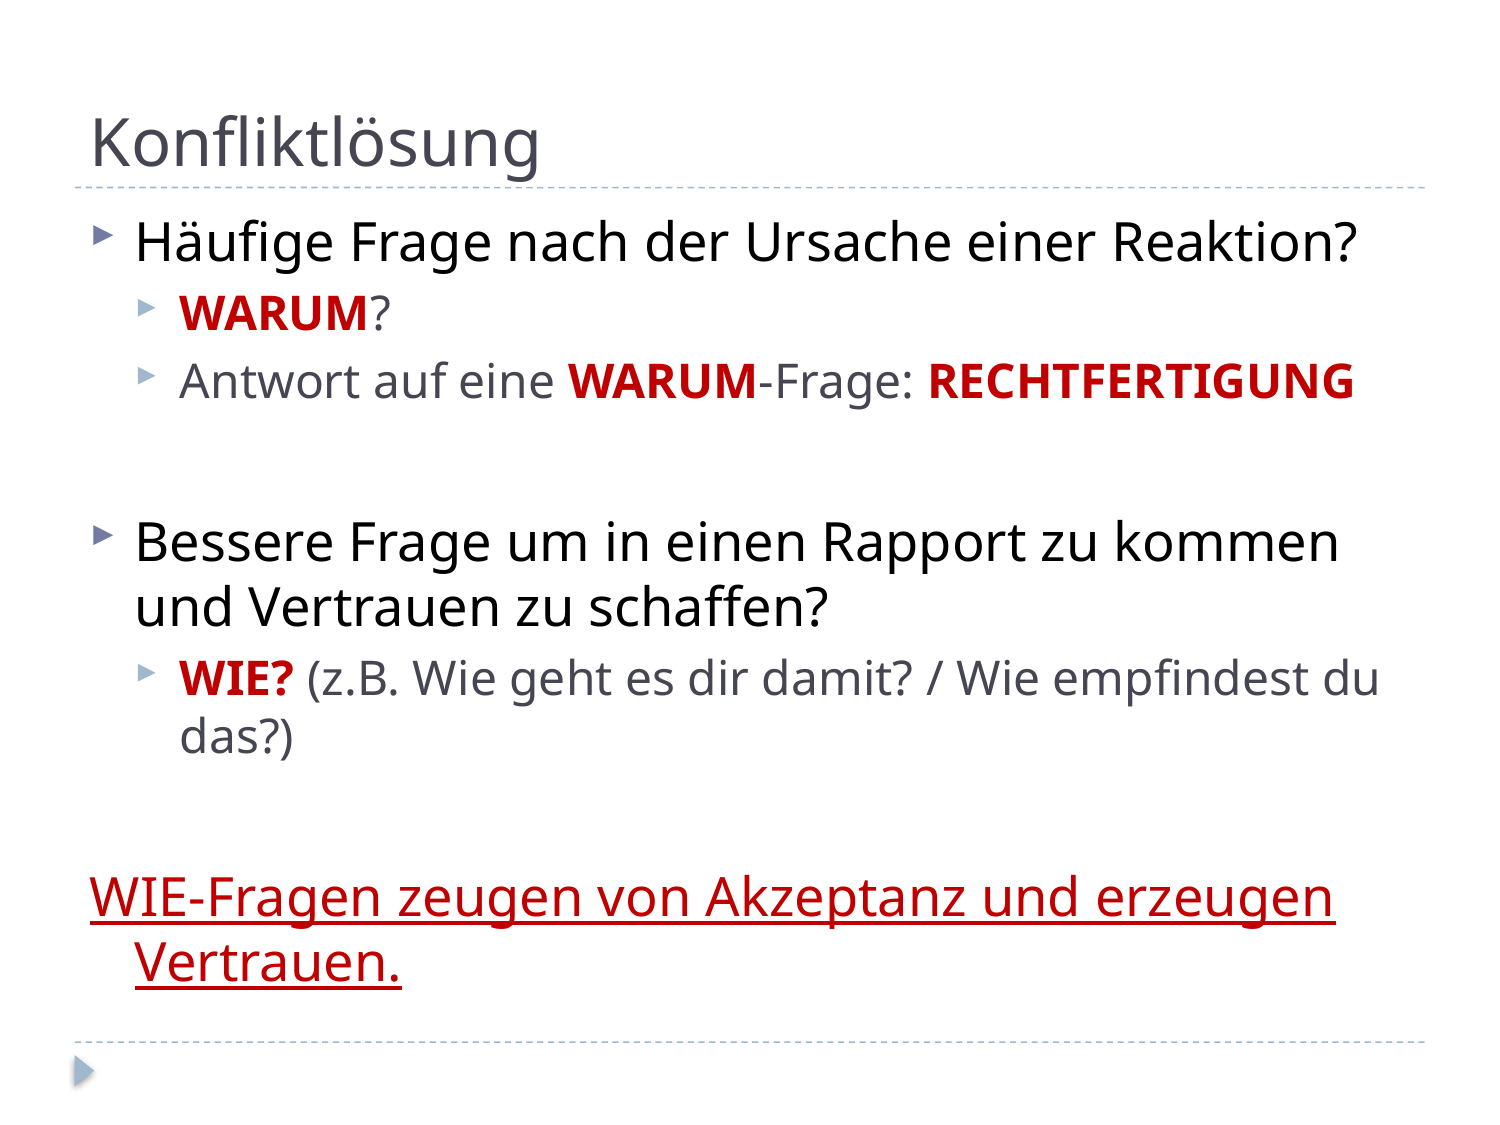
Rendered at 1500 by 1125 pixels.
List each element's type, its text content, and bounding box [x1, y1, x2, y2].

title Konfliktlösung [75, 24, 1425, 188]
list Häufige Frage nach der Ursache einer Reaktion? WARUM? Antwort auf eine WARUM-Frage: RECHTFERTIGUNG Bessere Frage um in einen Rapport zu kommen und Vertrauen zu schaffen? WIE? (z.B. Wie geht es dir damit? / Wie empfindest du das?) WIE-Fragen zeugen von Akzeptanz und erzeugen Vertrauen. [75, 200, 1425, 1010]
